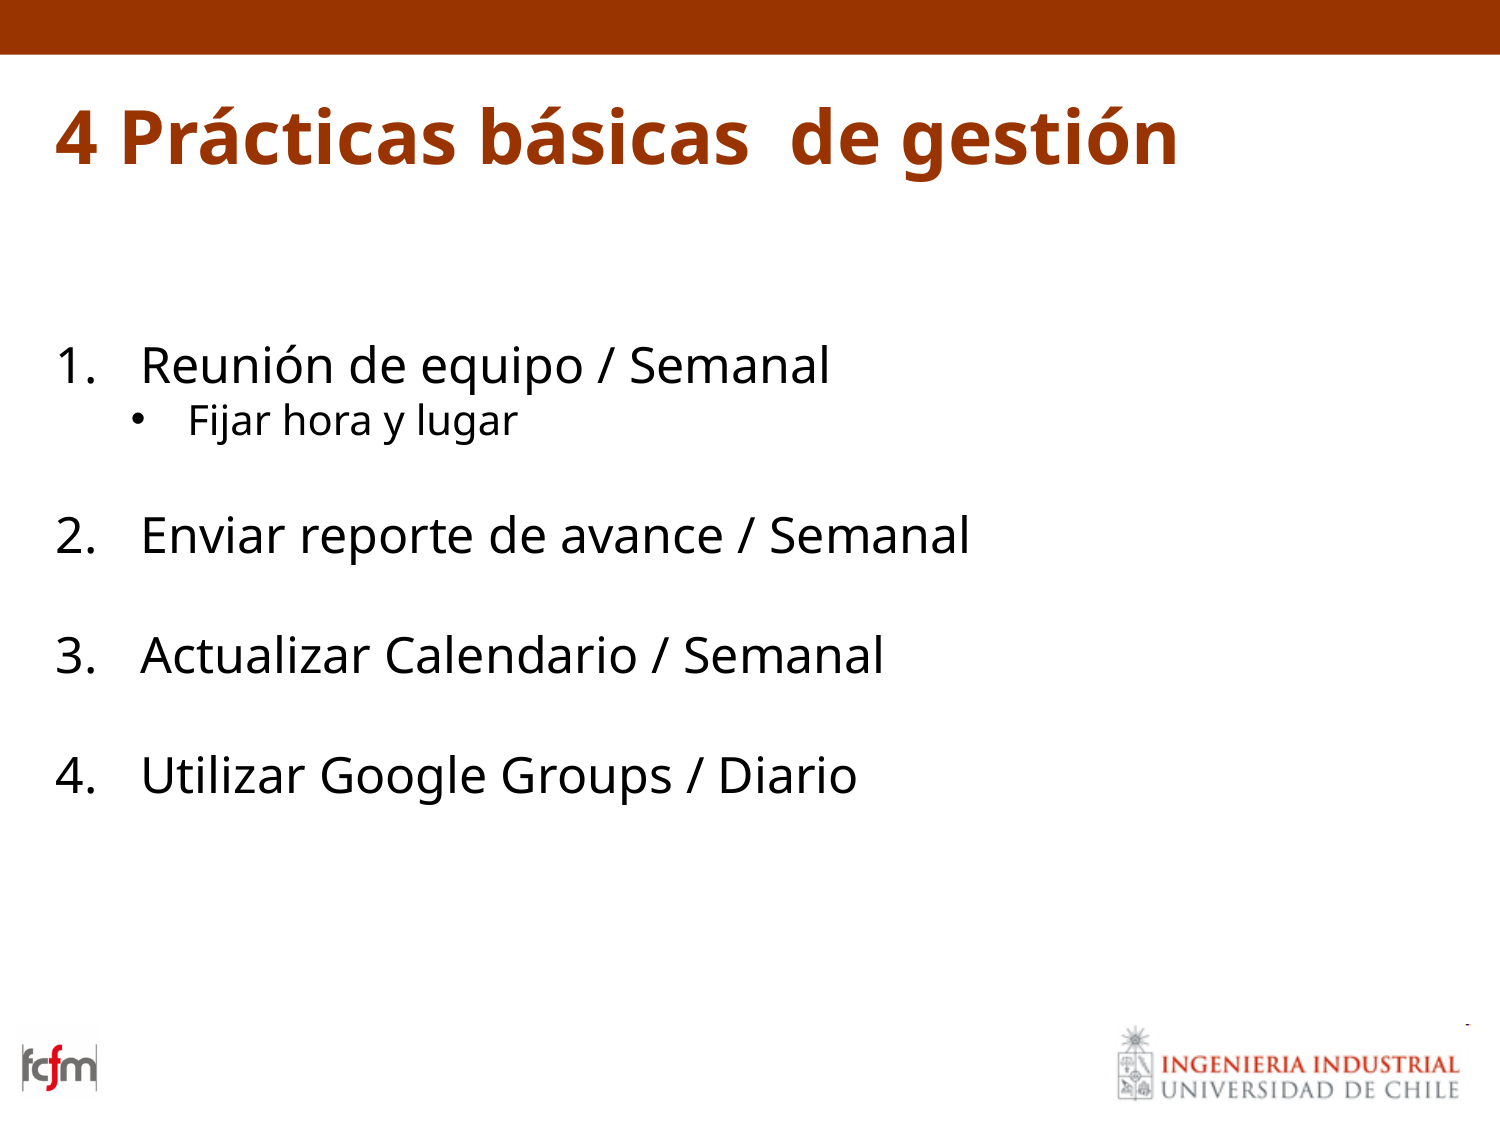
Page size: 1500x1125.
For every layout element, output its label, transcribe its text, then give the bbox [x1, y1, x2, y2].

picture [1115, 1024, 1471, 1107]
text_box [0, 0, 1500, 55]
text_box 4 Prácticas básicas de gestión [41, 81, 1388, 187]
picture [17, 1022, 101, 1099]
text_box Reunión de equipo / Semanal Fijar hora y lugar Enviar reporte de avance / Semanal Actualizar Calendario / Semanal Utilizar Google Groups / Diario [41, 326, 1460, 932]
